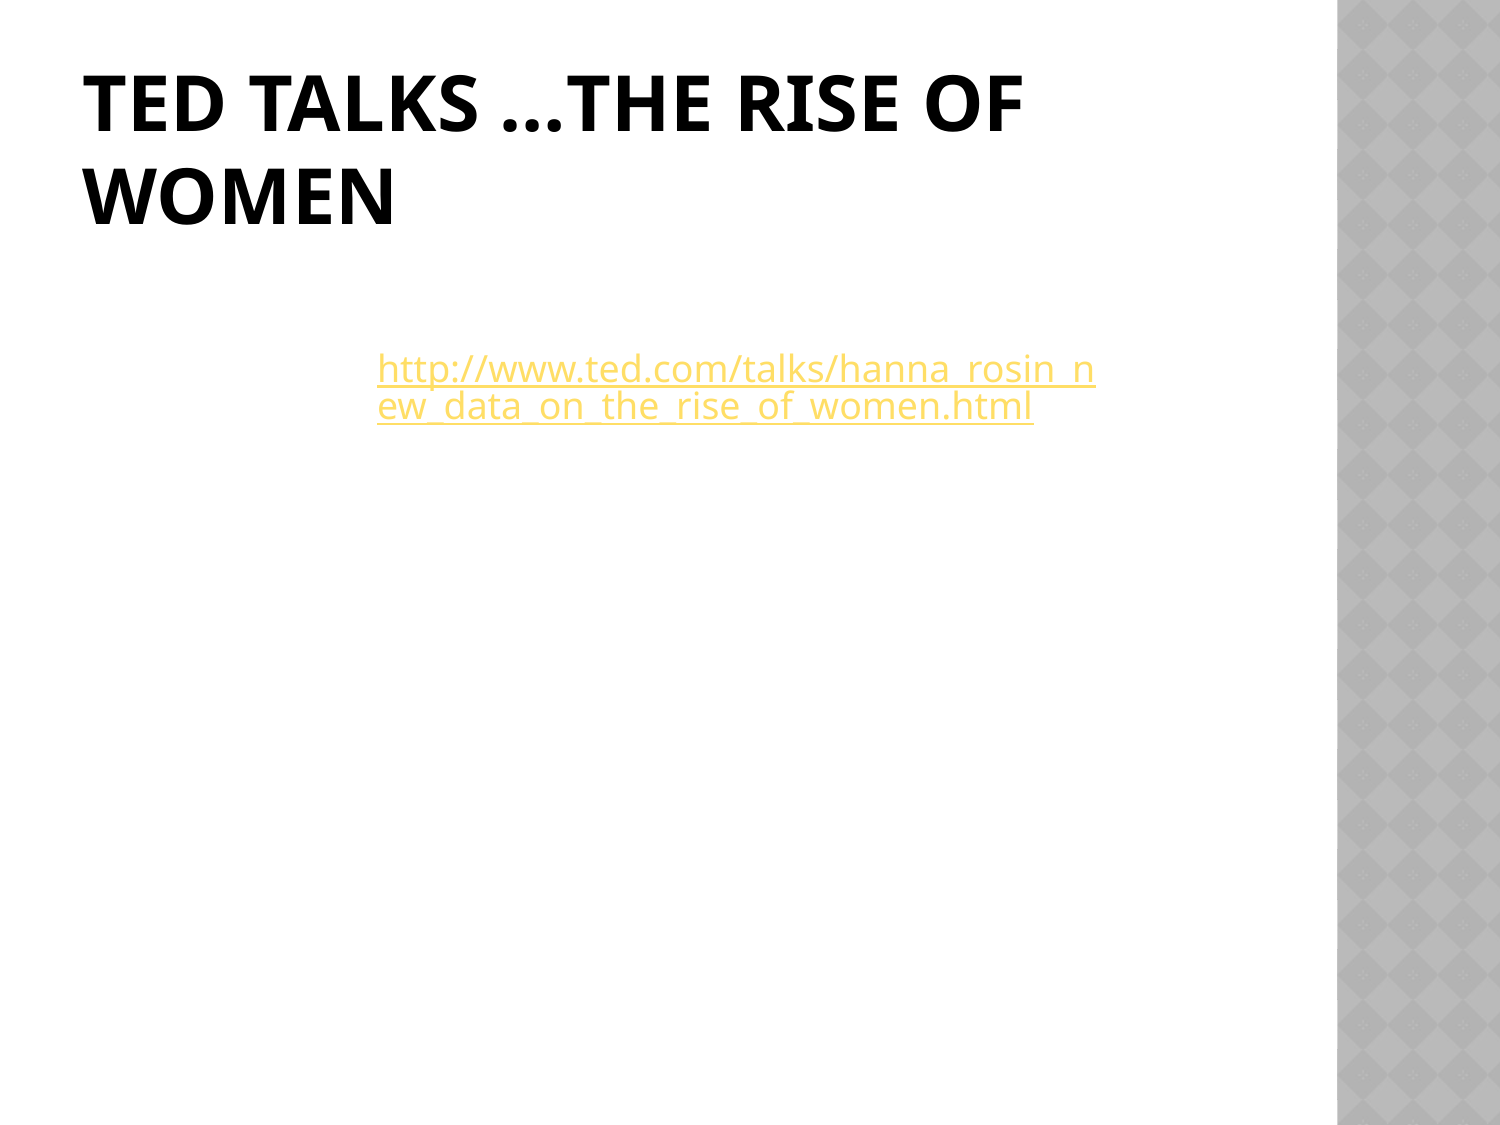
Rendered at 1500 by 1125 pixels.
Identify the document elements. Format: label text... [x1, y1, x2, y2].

text_box http://www.ted.com/talks/hanna_rosin_new_data_on_the_rise_of_women.html [362, 337, 1113, 449]
title TED Talks …The Rise of Women [75, 52, 1263, 240]
